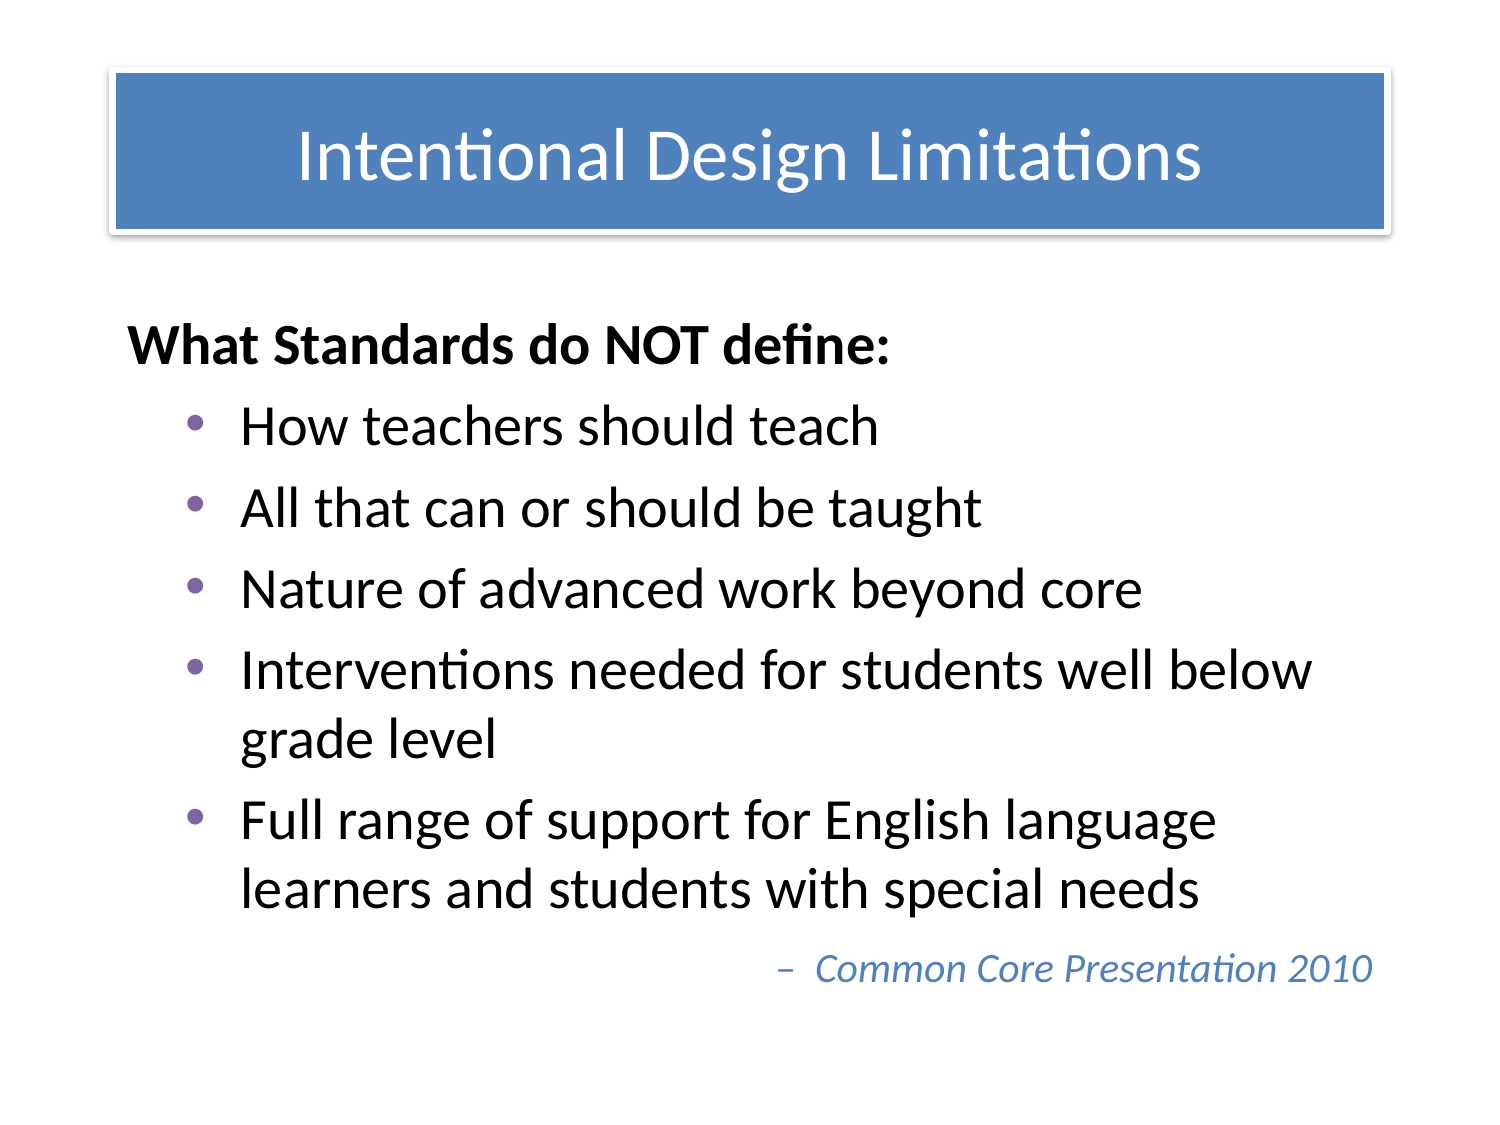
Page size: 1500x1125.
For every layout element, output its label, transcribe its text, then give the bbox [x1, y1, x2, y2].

list What Standards do NOT define: How teachers should teach All that can or should be taught Nature of advanced work beyond core Interventions needed for students well below grade level Full range of support for English language learners and students with special needs – Common Core Presentation 2010 [112, 299, 1388, 1026]
title Intentional Design Limitations [109, 67, 1391, 235]
